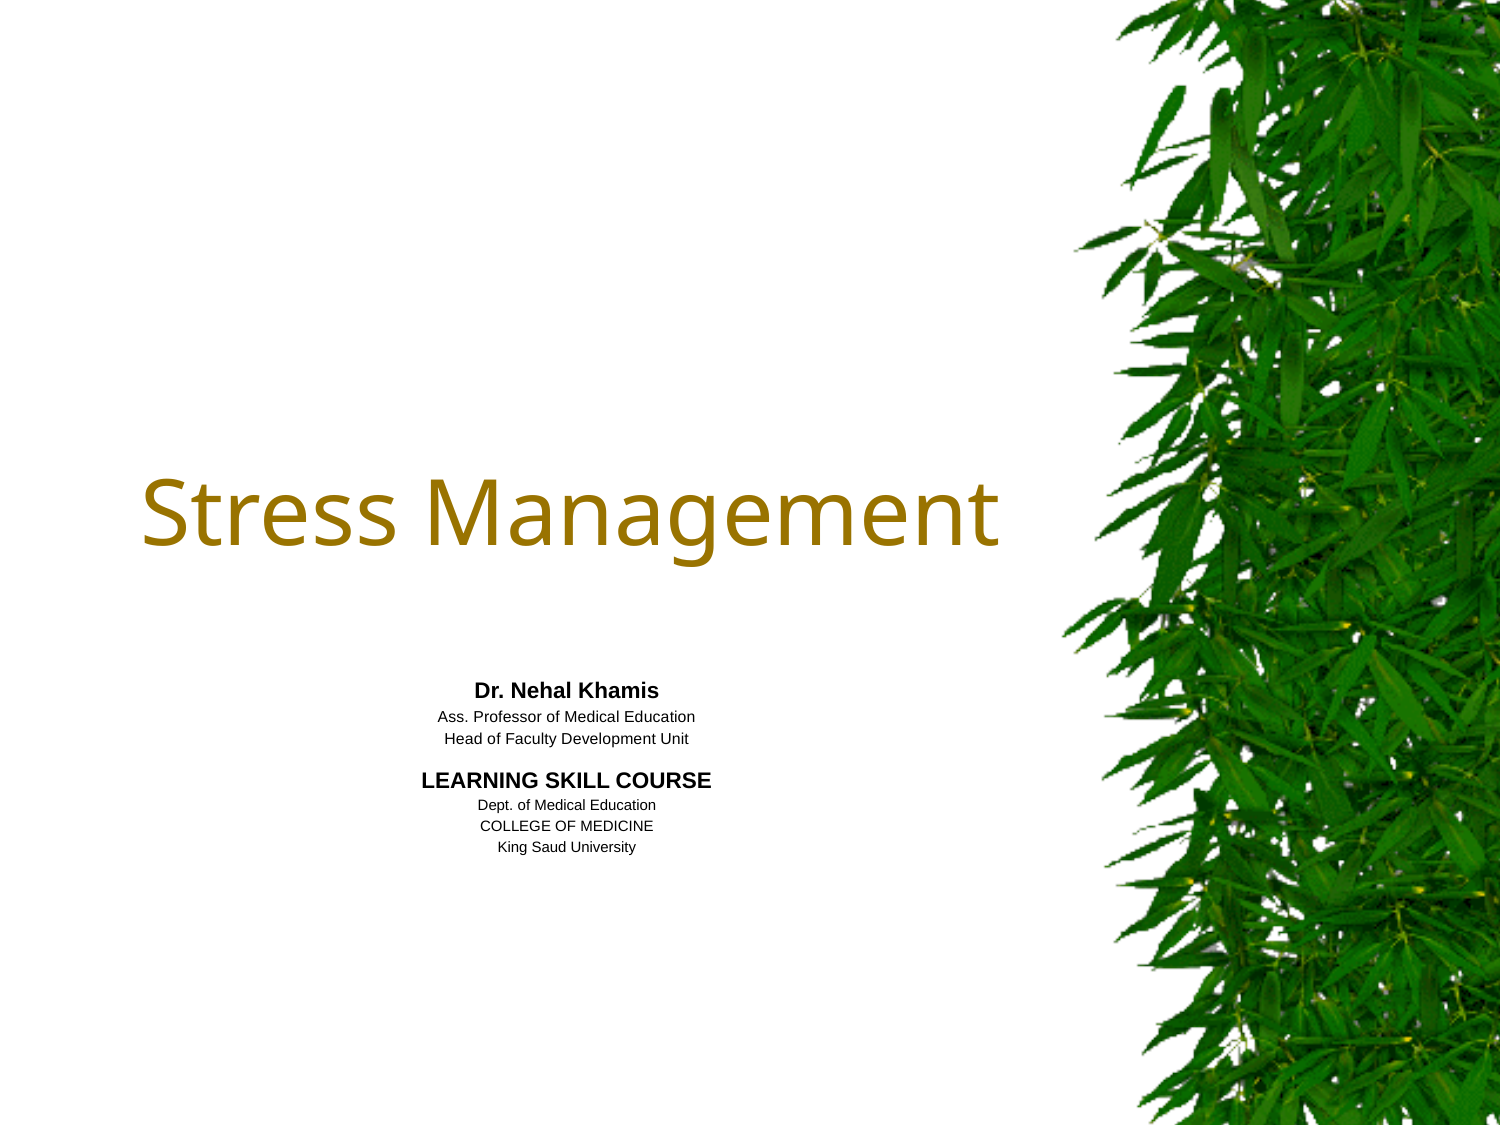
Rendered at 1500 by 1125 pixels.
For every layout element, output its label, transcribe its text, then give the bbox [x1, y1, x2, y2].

text_box Dr. Nehal Khamis Ass. Professor of Medical Education Head of Faculty Development Unit LEARNING SKILL COURSE Dept. of Medical Education COLLEGE OF MEDICINE King Saud University [64, 668, 1069, 870]
title Stress Management [58, 245, 1084, 572]
picture [1032, 0, 1500, 1125]
